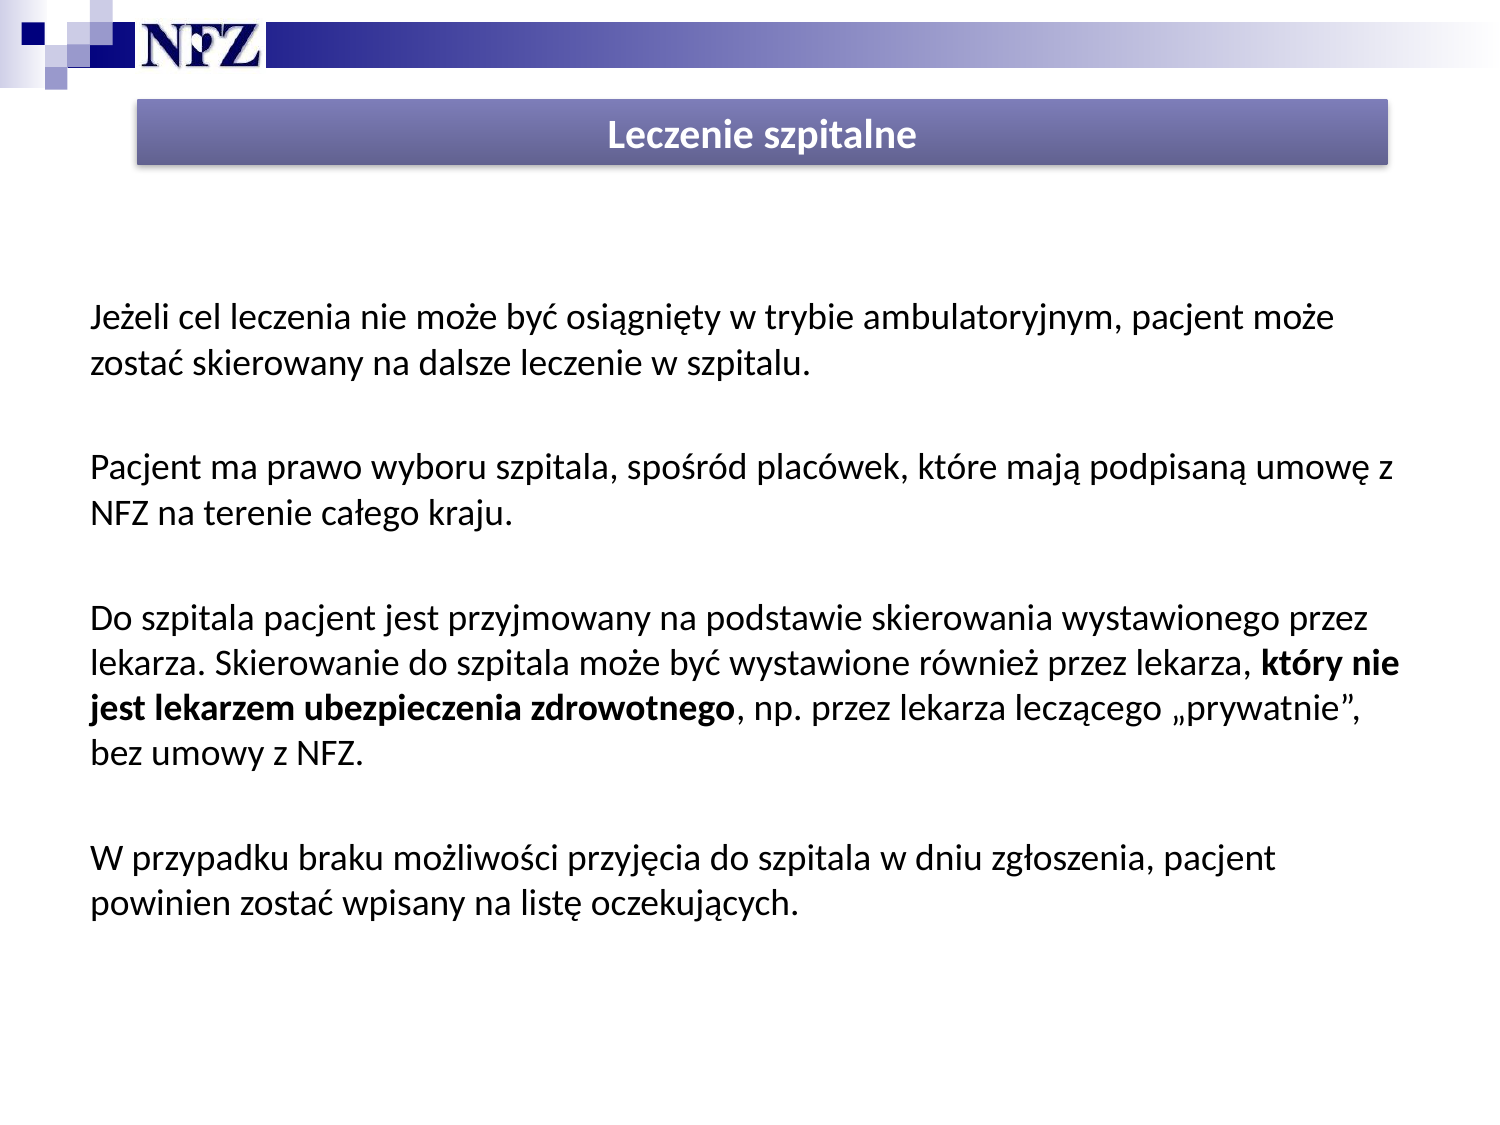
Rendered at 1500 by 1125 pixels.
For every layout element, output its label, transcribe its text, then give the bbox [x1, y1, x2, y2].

picture [135, 18, 266, 74]
text_box Jeżeli cel leczenia nie może być osiągnięty w trybie ambulatoryjnym, pacjent może zostać skierowany na dalsze leczenie w szpitalu. Pacjent ma prawo wyboru szpitala, spośród placówek, które mają podpisaną umowę z NFZ na terenie całego kraju. Do szpitala pacjent jest przyjmowany na podstawie skierowania wystawionego przez lekarza. Skierowanie do szpitala może być wystawione również przez lekarza, który nie jest lekarzem ubezpieczenia zdrowotnego, np. przez lekarza leczącego „prywatnie”, bez umowy z NFZ. W przypadku braku możliwości przyjęcia do szpitala w dniu zgłoszenia, pacjent powinien zostać wpisany na listę oczekujących. [74, 237, 1425, 963]
text_box Leczenie szpitalne [137, 99, 1388, 165]
